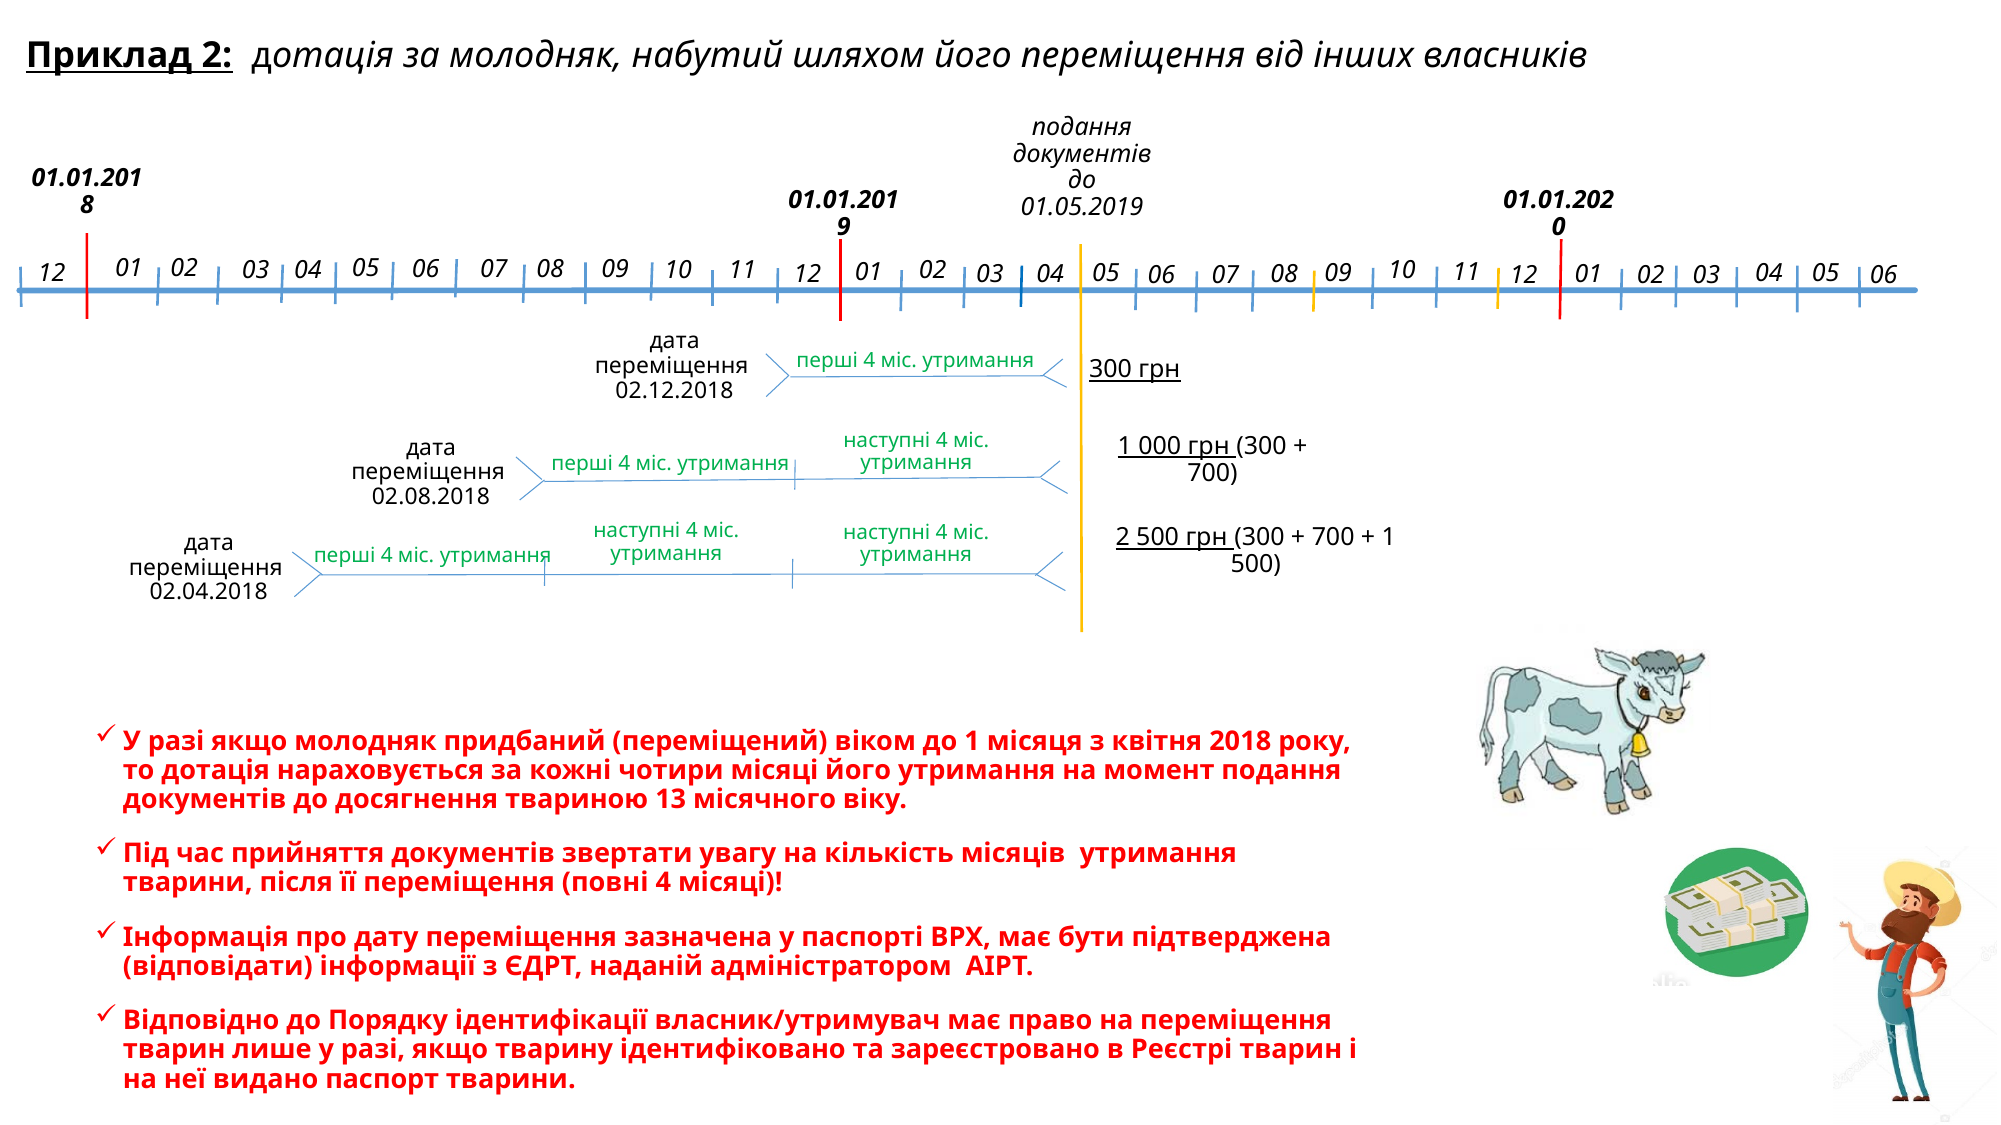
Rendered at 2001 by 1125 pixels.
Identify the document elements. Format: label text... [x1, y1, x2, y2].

text_box 03 [1677, 291, 1736, 297]
text_box 01.01.2019 [772, 207, 916, 249]
text_box 12 [1499, 255, 1556, 290]
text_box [292, 551, 323, 575]
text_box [1037, 574, 1066, 591]
text_box 05 [336, 248, 395, 290]
text_box 12 [779, 291, 837, 296]
text_box дата переміщення 02.04.2018 [96, 549, 321, 612]
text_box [1040, 460, 1060, 478]
text_box 12 [1499, 291, 1556, 297]
text_box 06 [1137, 291, 1193, 297]
text_box 02 [1620, 255, 1682, 290]
text_box 02 [900, 251, 965, 290]
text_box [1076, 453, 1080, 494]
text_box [544, 477, 794, 482]
text_box 06 [1129, 256, 1193, 290]
text_box 05 [1798, 291, 1854, 295]
text_box 11 [1434, 252, 1499, 290]
text_box 11 [712, 251, 772, 290]
text_box 06 [395, 248, 456, 290]
text_box 02 [154, 248, 214, 290]
text_box 12 [22, 254, 82, 290]
text_box перші 4 міс. утримання [294, 533, 571, 573]
text_box 01 [1562, 291, 1618, 296]
text_box 03 [225, 251, 278, 290]
text_box 07 [464, 250, 520, 290]
text_box перші 4 міс. утримання [777, 338, 1054, 375]
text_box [1040, 478, 1068, 494]
text_box 05 [1073, 253, 1080, 290]
text_box 08 [1254, 291, 1313, 296]
text_box 06 [1854, 255, 1914, 290]
text_box 04 [1022, 291, 1080, 296]
text_box 03 [965, 291, 1018, 296]
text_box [294, 574, 320, 597]
text_box 02 [1622, 291, 1675, 297]
text_box 03 [1676, 256, 1736, 290]
text_box 09 [1306, 253, 1369, 290]
text_box наступні 4 міс. утримання [809, 441, 1055, 477]
text_box 04 [1739, 254, 1796, 290]
text_box Приклад 2: дотація за молодняк, набутий шляхом його переміщення від інших власників [10, 0, 1736, 83]
text_box наступні 4 міс. утримання [528, 531, 805, 573]
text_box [1035, 551, 1063, 576]
text_box 04 [1018, 254, 1073, 290]
text_box 08 [1252, 254, 1306, 290]
text_box 01 [1562, 255, 1618, 290]
text_box наступні 4 міс. утримання [778, 533, 1054, 573]
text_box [765, 353, 789, 376]
text_box перші 4 міс. утримання [789, 376, 1043, 380]
text_box 06 [1860, 291, 1914, 297]
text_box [1043, 375, 1067, 388]
text_box 05 [1082, 253, 1138, 290]
text_box 07 [1197, 291, 1252, 297]
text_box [796, 477, 1041, 482]
picture [1833, 846, 1997, 1125]
text_box дата переміщення 02.08.2018 [319, 454, 544, 517]
text_box 01 [834, 263, 840, 290]
text_box 04 [1739, 291, 1796, 295]
text_box 1 000 грн (300 + 700) [1082, 453, 1349, 494]
text_box перші 4 міс. утримання [532, 441, 809, 479]
text_box 05 [1796, 254, 1856, 290]
text_box 01 [841, 263, 900, 290]
text_box 01.01.2018 [15, 185, 159, 227]
picture [1476, 616, 1819, 986]
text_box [515, 456, 542, 480]
text_box 10 [648, 251, 708, 290]
text_box 01.01.2020 [1487, 208, 1631, 249]
text_box 09 [585, 249, 645, 290]
text_box 10 [1369, 251, 1434, 290]
text_box 07 [1193, 255, 1252, 290]
text_box 04 [278, 251, 338, 290]
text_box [519, 479, 545, 501]
text_box 12 [777, 255, 837, 290]
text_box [1043, 358, 1063, 375]
text_box дата переміщення 02.12.2018 [566, 347, 784, 411]
text_box 05 [1082, 291, 1129, 295]
text_box 09 [1315, 291, 1370, 295]
text_box У разі якщо молодняк придбаний (переміщений) віком до 1 місяця з квітня 2018 року, то дотація нараховується за кожні чотири місяці його утримання на момент подання документів до досягнення твариною 13 місячного віку. Під час прийняття документів звертати увагу на кількість місяців утримання тварини, після її переміщення (повні 4 місяці)! Інформація про дату переміщення зазначена у паспорті ВРХ, має бути підтверджена (відповідати) інформації з ЄДРТ, наданій адміністратором АІРТ. Відповідно до Порядку ідентифікації власник/утримувач має право на переміщення тварин лише у разі, якщо тварину ідентифіковано та зареєстровано в Реєстрі тварин і на неї видано паспорт тварини. [79, 762, 1389, 1125]
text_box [766, 375, 789, 397]
text_box 300 грн [1073, 350, 1080, 391]
text_box 12 [22, 291, 82, 295]
text_box 03 [957, 255, 1018, 290]
text_box 08 [520, 249, 580, 290]
text_box 2 500 грн (300 + 700 + 1 500) [1082, 545, 1431, 586]
text_box подання документів до 01.05.2019 [991, 142, 1173, 229]
text_box 01 [99, 249, 154, 290]
text_box 300 грн [1082, 350, 1196, 391]
